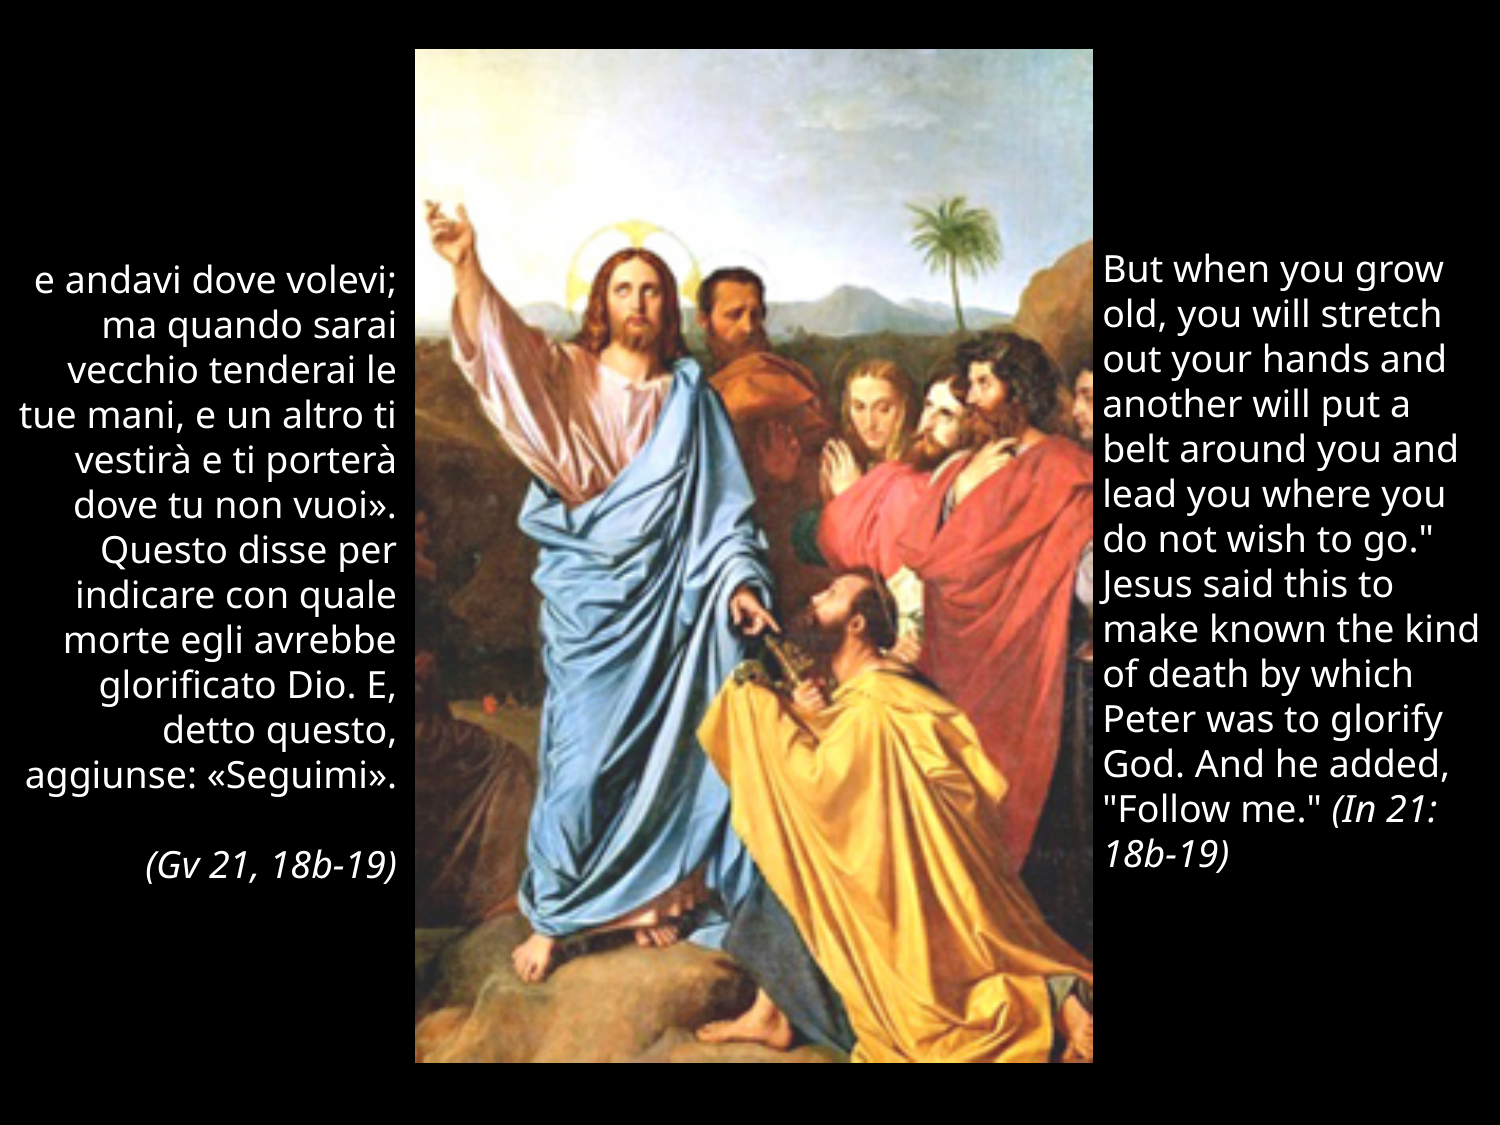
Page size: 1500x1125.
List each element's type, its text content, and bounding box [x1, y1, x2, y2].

picture [415, 49, 1093, 1063]
title e andavi dove volevi; ma quando sarai vecchio tenderai le tue mani, e un altro ti vestirà e ti porterà dove tu non vuoi». Questo disse per indicare con quale morte egli avrebbe glorificato Dio. E, detto questo, aggiunse: «Seguimi». (Gv 21, 18b-19) [0, 500, 413, 688]
text_box But when you grow old, you will stretch out your hands and another will put a belt around you and lead you where you do not wish to go." Jesus said this to make known the kind of death by which Peter was to glorify God. And he added, "Follow me." (In 21: 18b-19) [1093, 237, 1500, 883]
